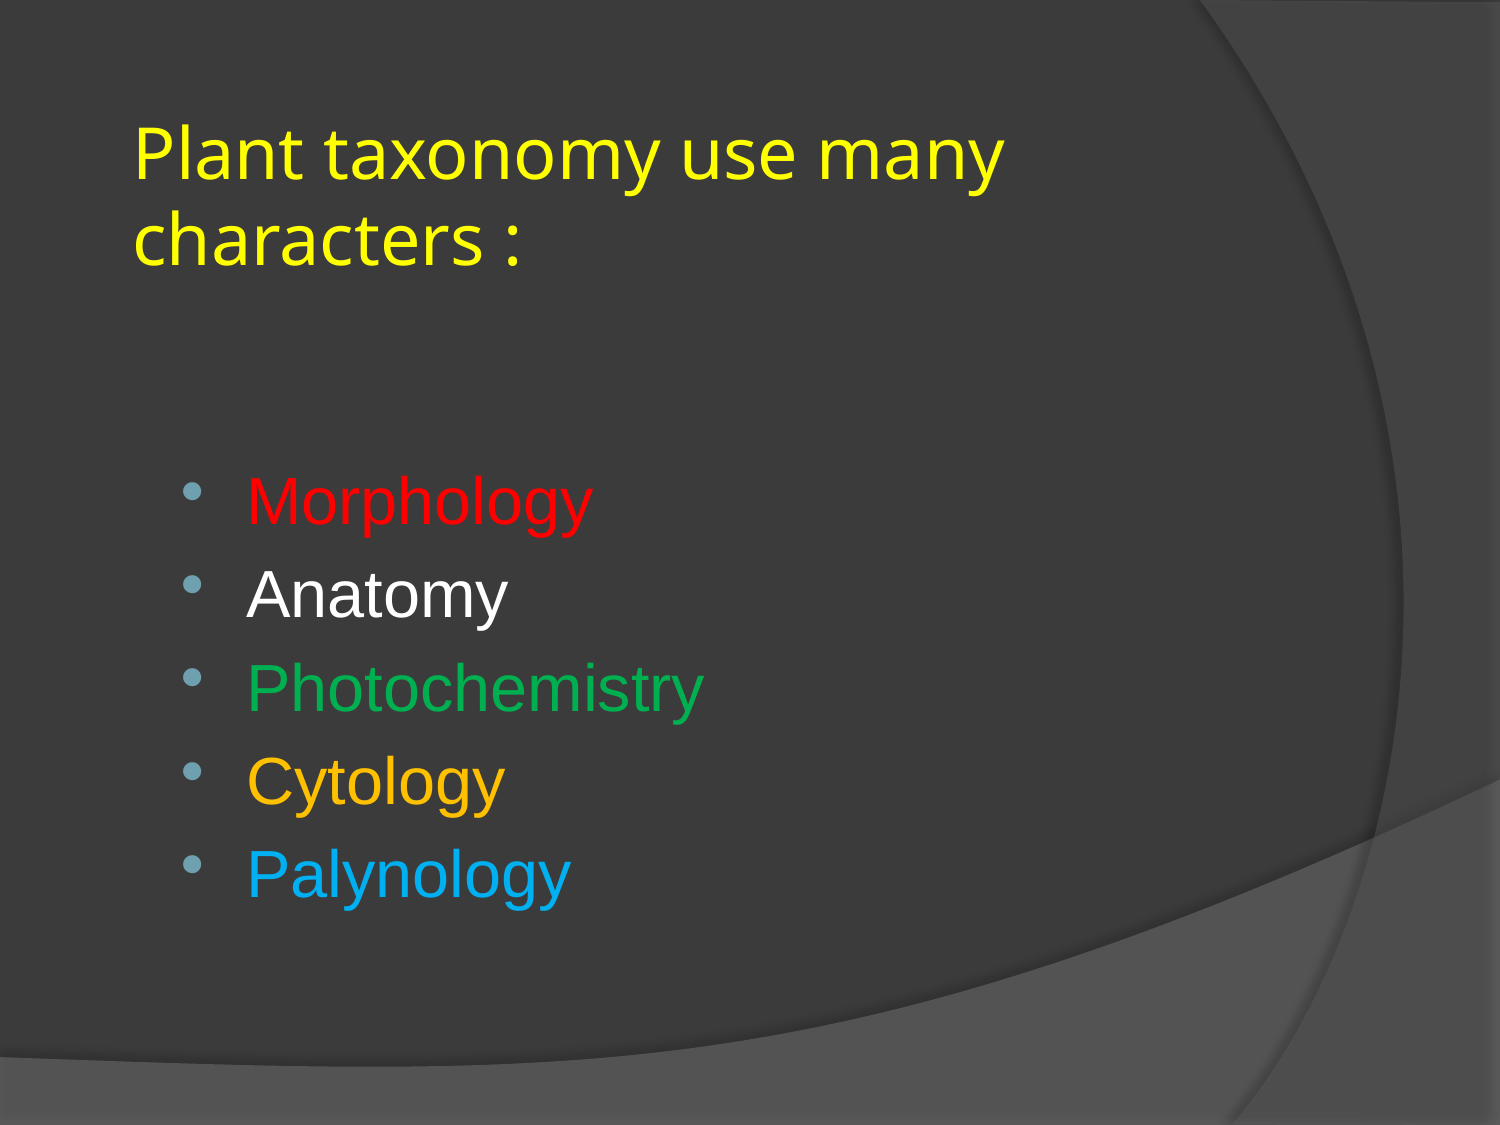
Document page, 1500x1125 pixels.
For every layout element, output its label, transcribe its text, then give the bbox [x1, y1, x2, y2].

list Morphology Anatomy Photochemistry Cytology Palynology [162, 450, 1388, 1038]
title Plant taxonomy use many characters : [125, 99, 1350, 288]
